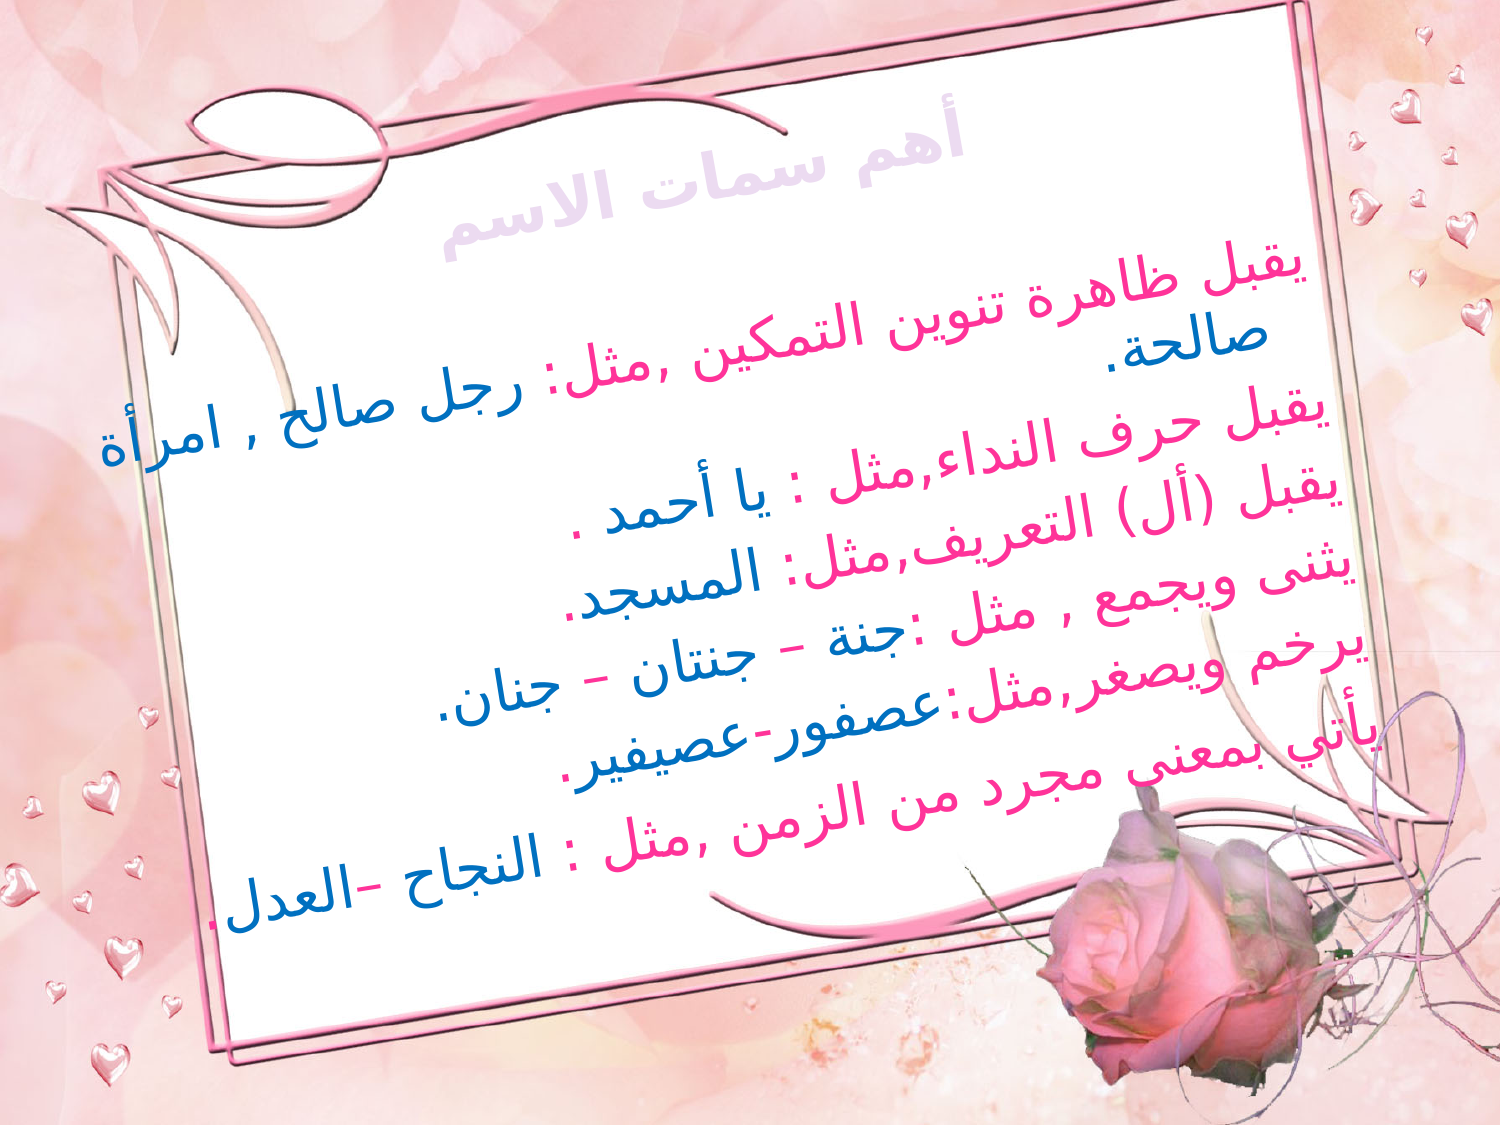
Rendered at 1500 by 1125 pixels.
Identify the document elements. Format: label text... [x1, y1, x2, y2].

title أهم سمات الاسم [353, 58, 1026, 289]
picture [0, 0, 1500, 1125]
list يقبل ظاهرة تنوين التمكين ,مثل: رجل صالح , امرأة صالحة. يقبل حرف النداء,مثل : يا أحمد . يقبل (أل) التعريف,مثل: المسجد. يثنى ويجمع , مثل :جنة – جنتان – جنان. يرخم ويصغر,مثل:عصفور-عصيفير. يأتي بمعنى مجرد من الزمن ,مثل : النجاح –العدل. [0, 139, 1408, 1014]
